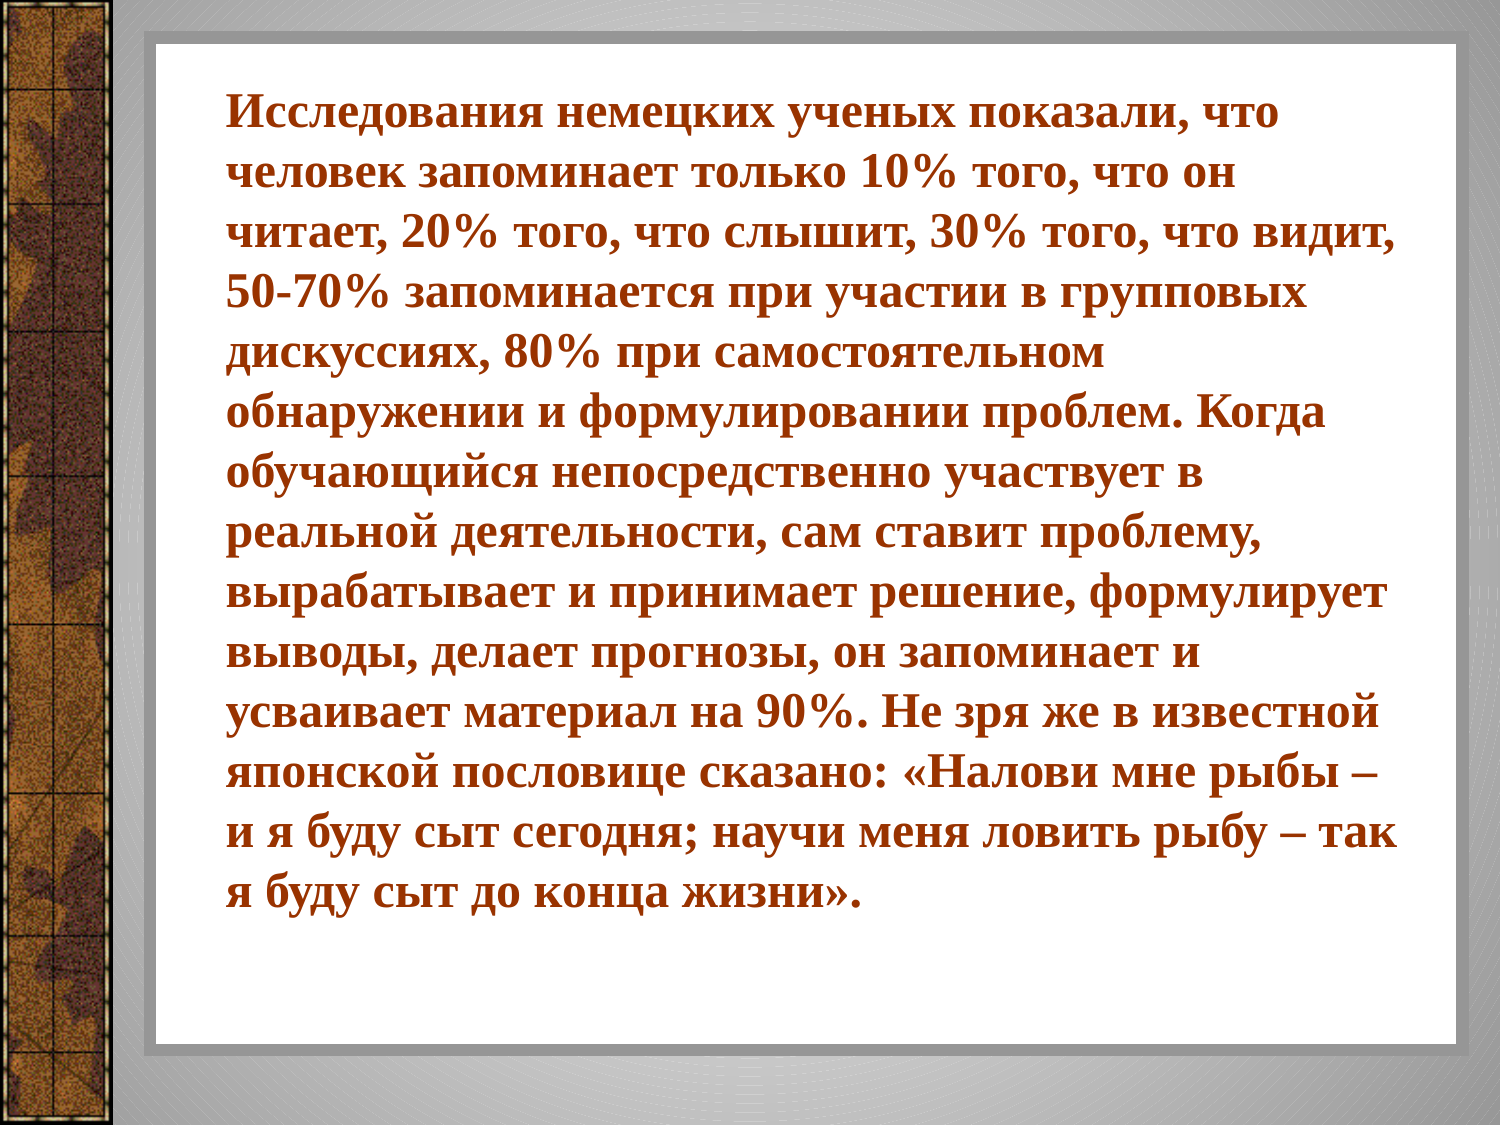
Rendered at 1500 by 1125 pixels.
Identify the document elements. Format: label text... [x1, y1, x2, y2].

picture [0, 0, 113, 1125]
text_box Исследования немецких ученых показали, что человек запоминает только 10% того, что он читает, 20% того, что слышит, 30% того, что видит, 50-70% запоминается при участии в групповых дискуссиях, 80% при самостоятельном обнаружении и формулировании проблем. Когда обучающийся непосредственно участвует в реальной деятельности, сам ставит проблему, вырабатывает и принимает решение, формулирует выводы, делает прогнозы, он запоминает и усваивает материал на 90%. Не зря же в известной японской пословице сказано: «Налови мне рыбы – и я буду сыт сегодня; научи меня ловить рыбу – так я буду сыт до конца жизни». [210, 70, 1418, 925]
